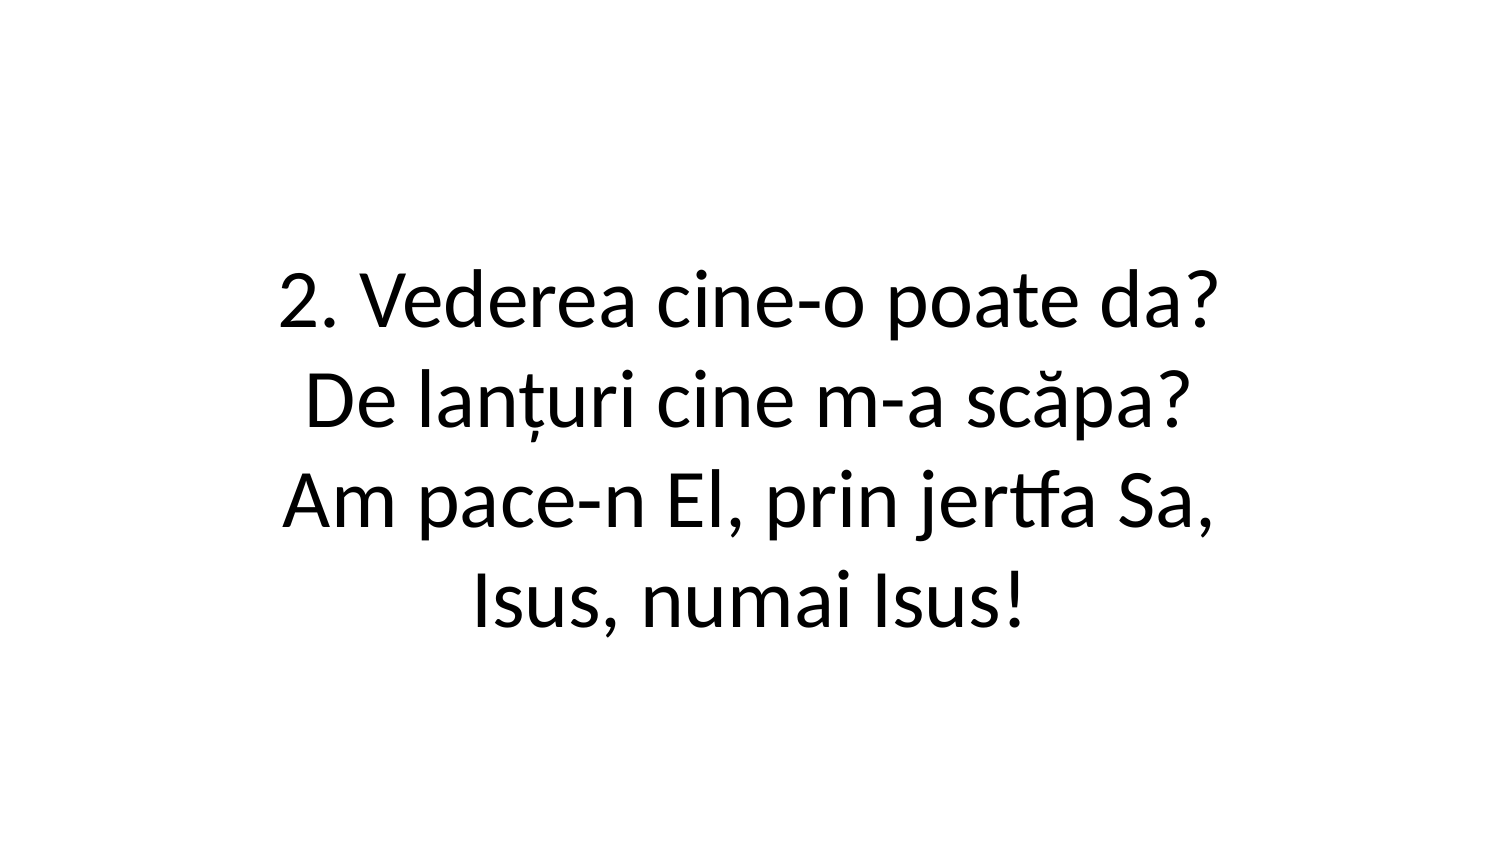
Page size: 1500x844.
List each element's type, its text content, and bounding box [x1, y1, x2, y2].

text_box 2. Vederea cine‑o poate da? De lanțuri cine m-a scăpa? Am pace‑n El, prin jertfa Sa, Isus, numai Isus! [262, 192, 1238, 652]
